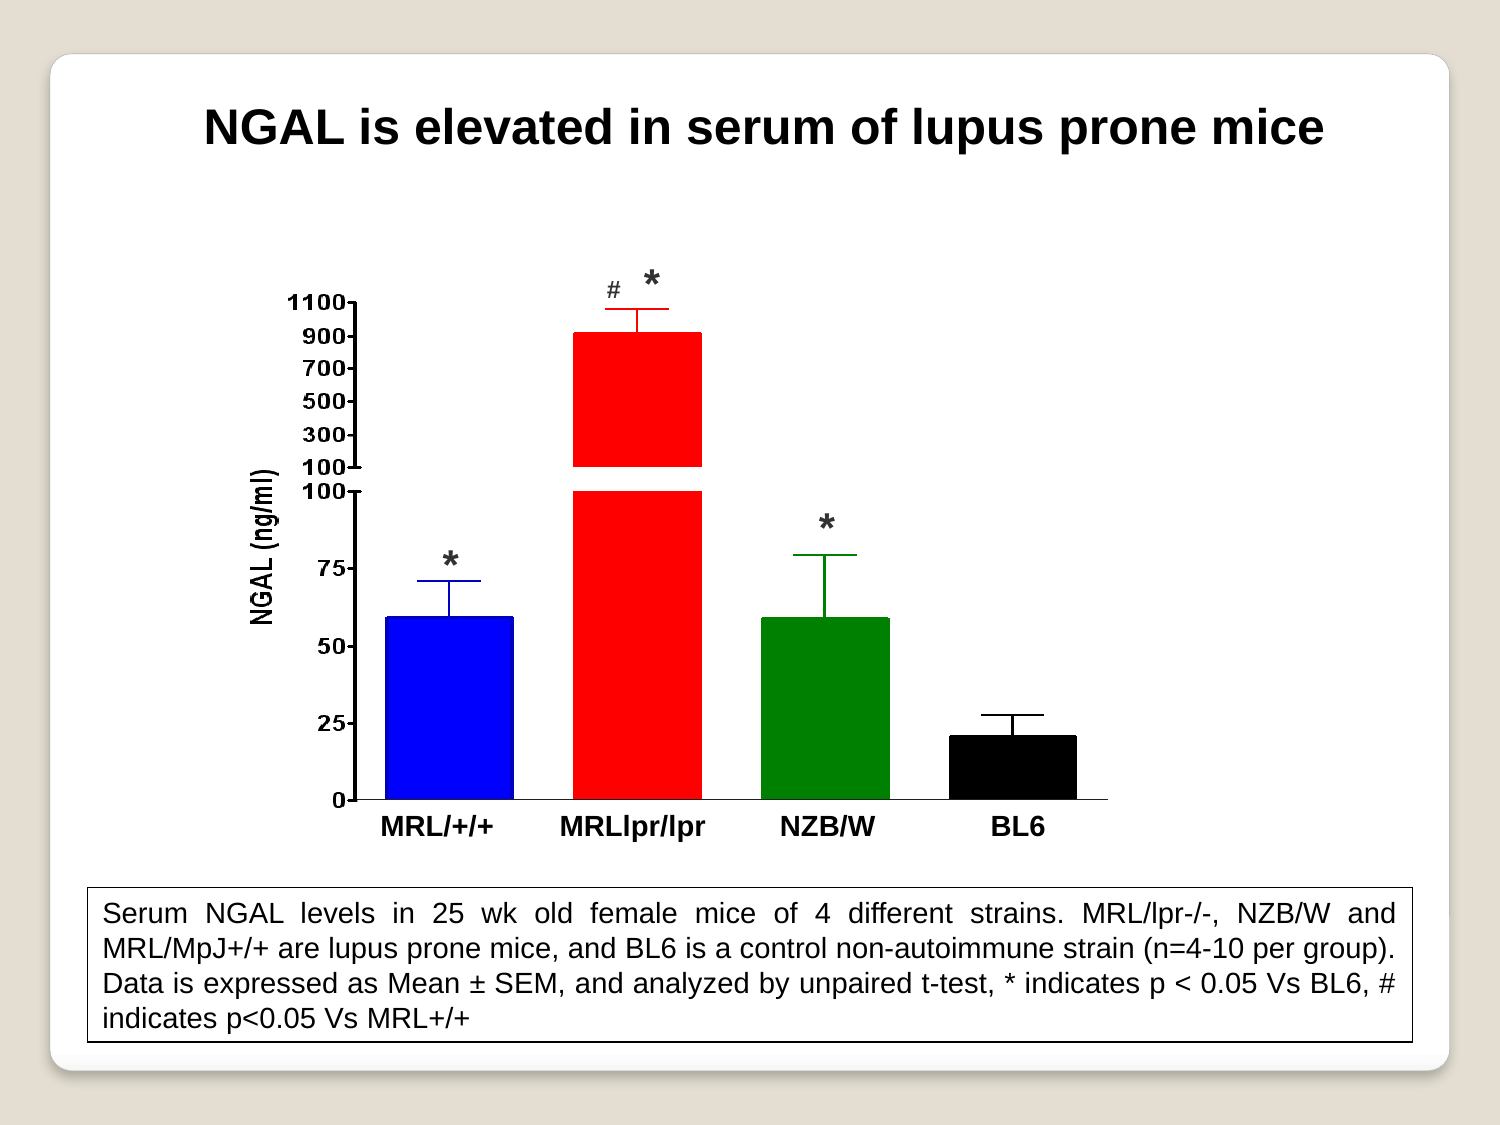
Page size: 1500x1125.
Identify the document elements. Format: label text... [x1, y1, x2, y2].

text_box Serum NGAL levels in 25 wk old female mice of 4 different strains. MRL/lpr-/-, NZB/W and MRL/MpJ+/+ are lupus prone mice, and BL6 is a control non-autoimmune strain (n=4-10 per group). Data is expressed as Mean ± SEM, and analyzed by unpaired t-test, * indicates p < 0.05 Vs BL6, # indicates p<0.05 Vs MRL+/+ [87, 887, 1413, 1042]
text_box NGAL is elevated in serum of lupus prone mice [174, 87, 1380, 163]
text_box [224, 186, 1213, 853]
